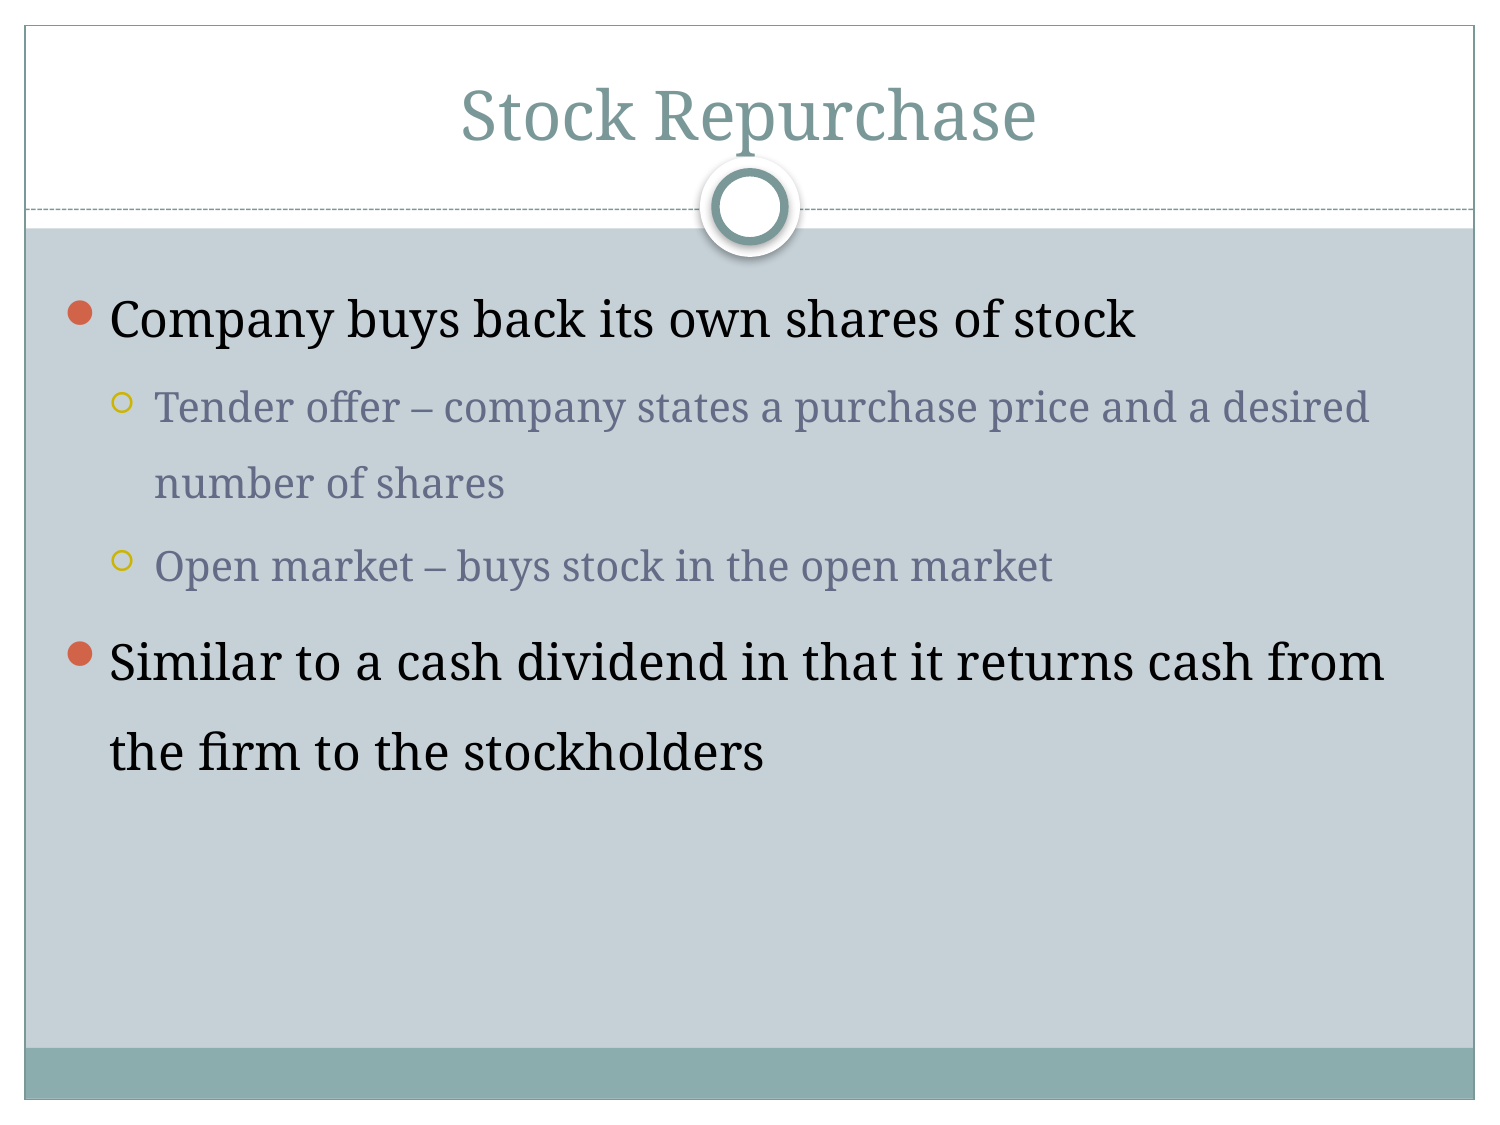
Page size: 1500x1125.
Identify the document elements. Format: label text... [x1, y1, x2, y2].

list Company buys back its own shares of stock Tender offer – company states a purchase price and a desired number of shares Open market – buys stock in the open market Similar to a cash dividend in that it returns cash from the firm to the stockholders [49, 250, 1445, 1001]
title Stock Repurchase [49, 37, 1450, 162]
